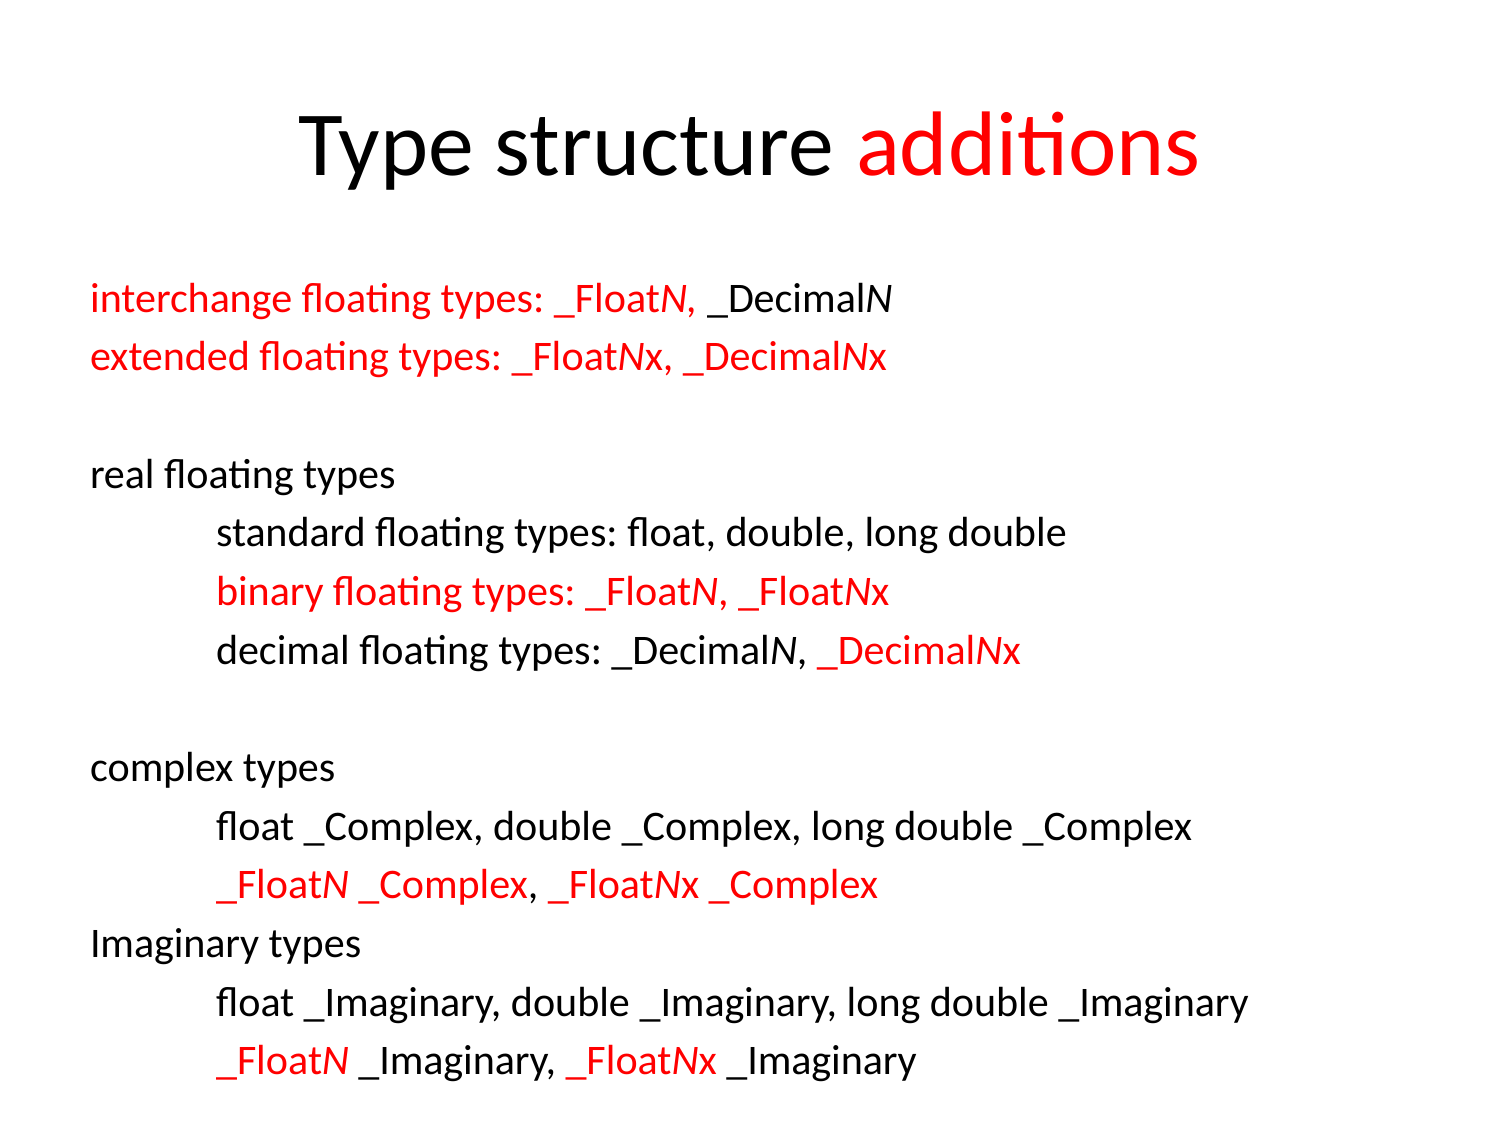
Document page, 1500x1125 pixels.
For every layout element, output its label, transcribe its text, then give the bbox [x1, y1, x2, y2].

title Type structure additions [75, 45, 1425, 233]
list interchange floating types: _FloatN, _DecimalN extended floating types: _FloatNx, _DecimalNx real floating types standard floating types: float, double, long double binary floating types: _FloatN, _FloatNx decimal floating types: _DecimalN, _DecimalNx complex types float _Complex, double _Complex, long double _Complex _FloatN _Complex, _FloatNx _Complex Imaginary types float _Imaginary, double _Imaginary, long double _Imaginary _FloatN _Imaginary, _FloatNx _Imaginary [75, 262, 1425, 1092]
